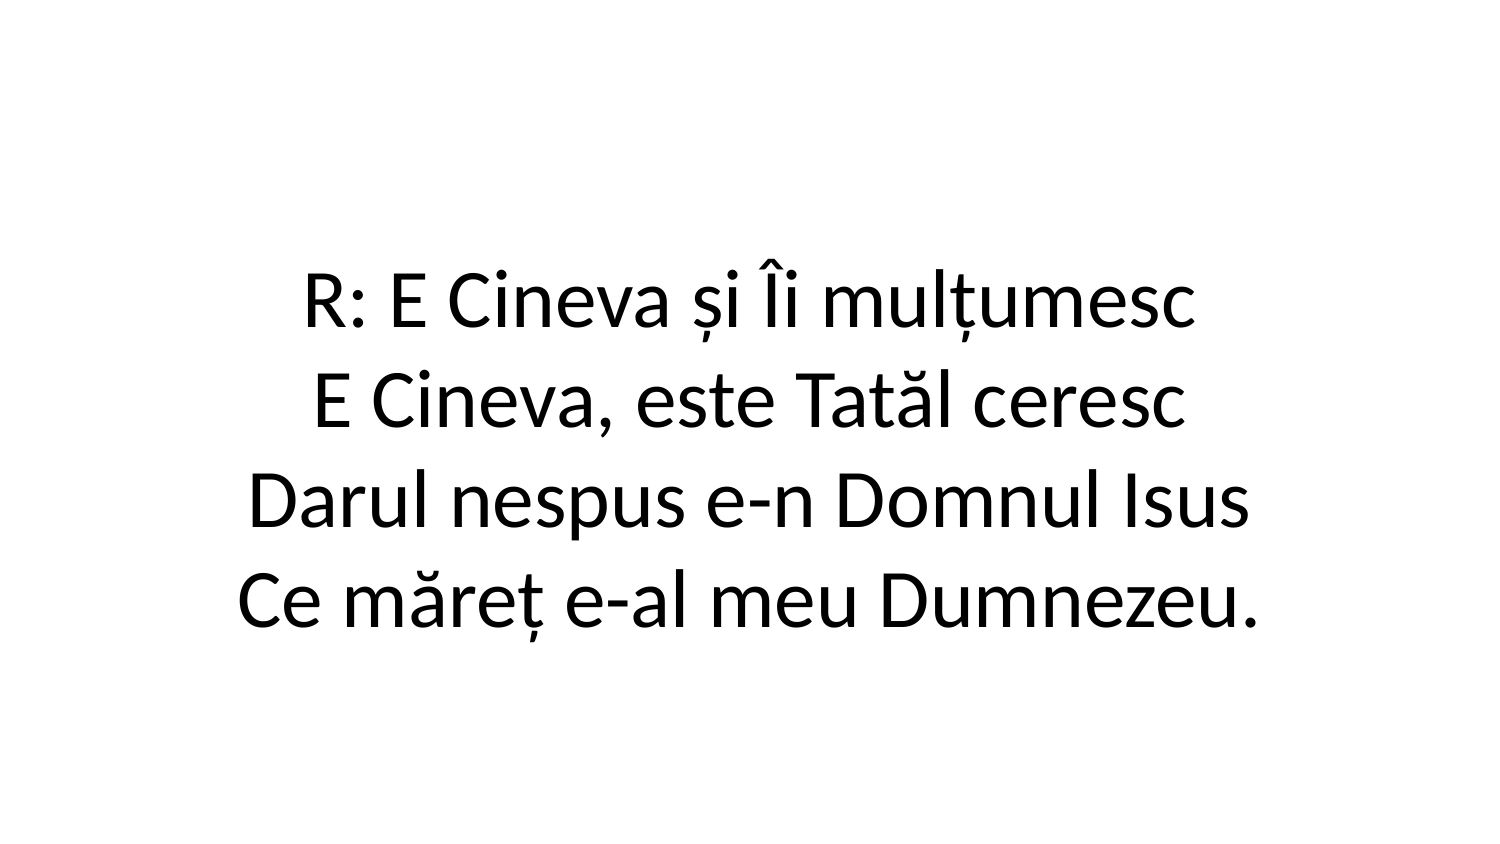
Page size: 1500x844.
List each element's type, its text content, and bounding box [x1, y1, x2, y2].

text_box R: E Cineva și Îi mulțumesc E Cineva, este Tatăl ceresc Darul nespus e-n Domnul Isus Ce măreț e-al meu Dumnezeu. [222, 192, 1278, 652]
